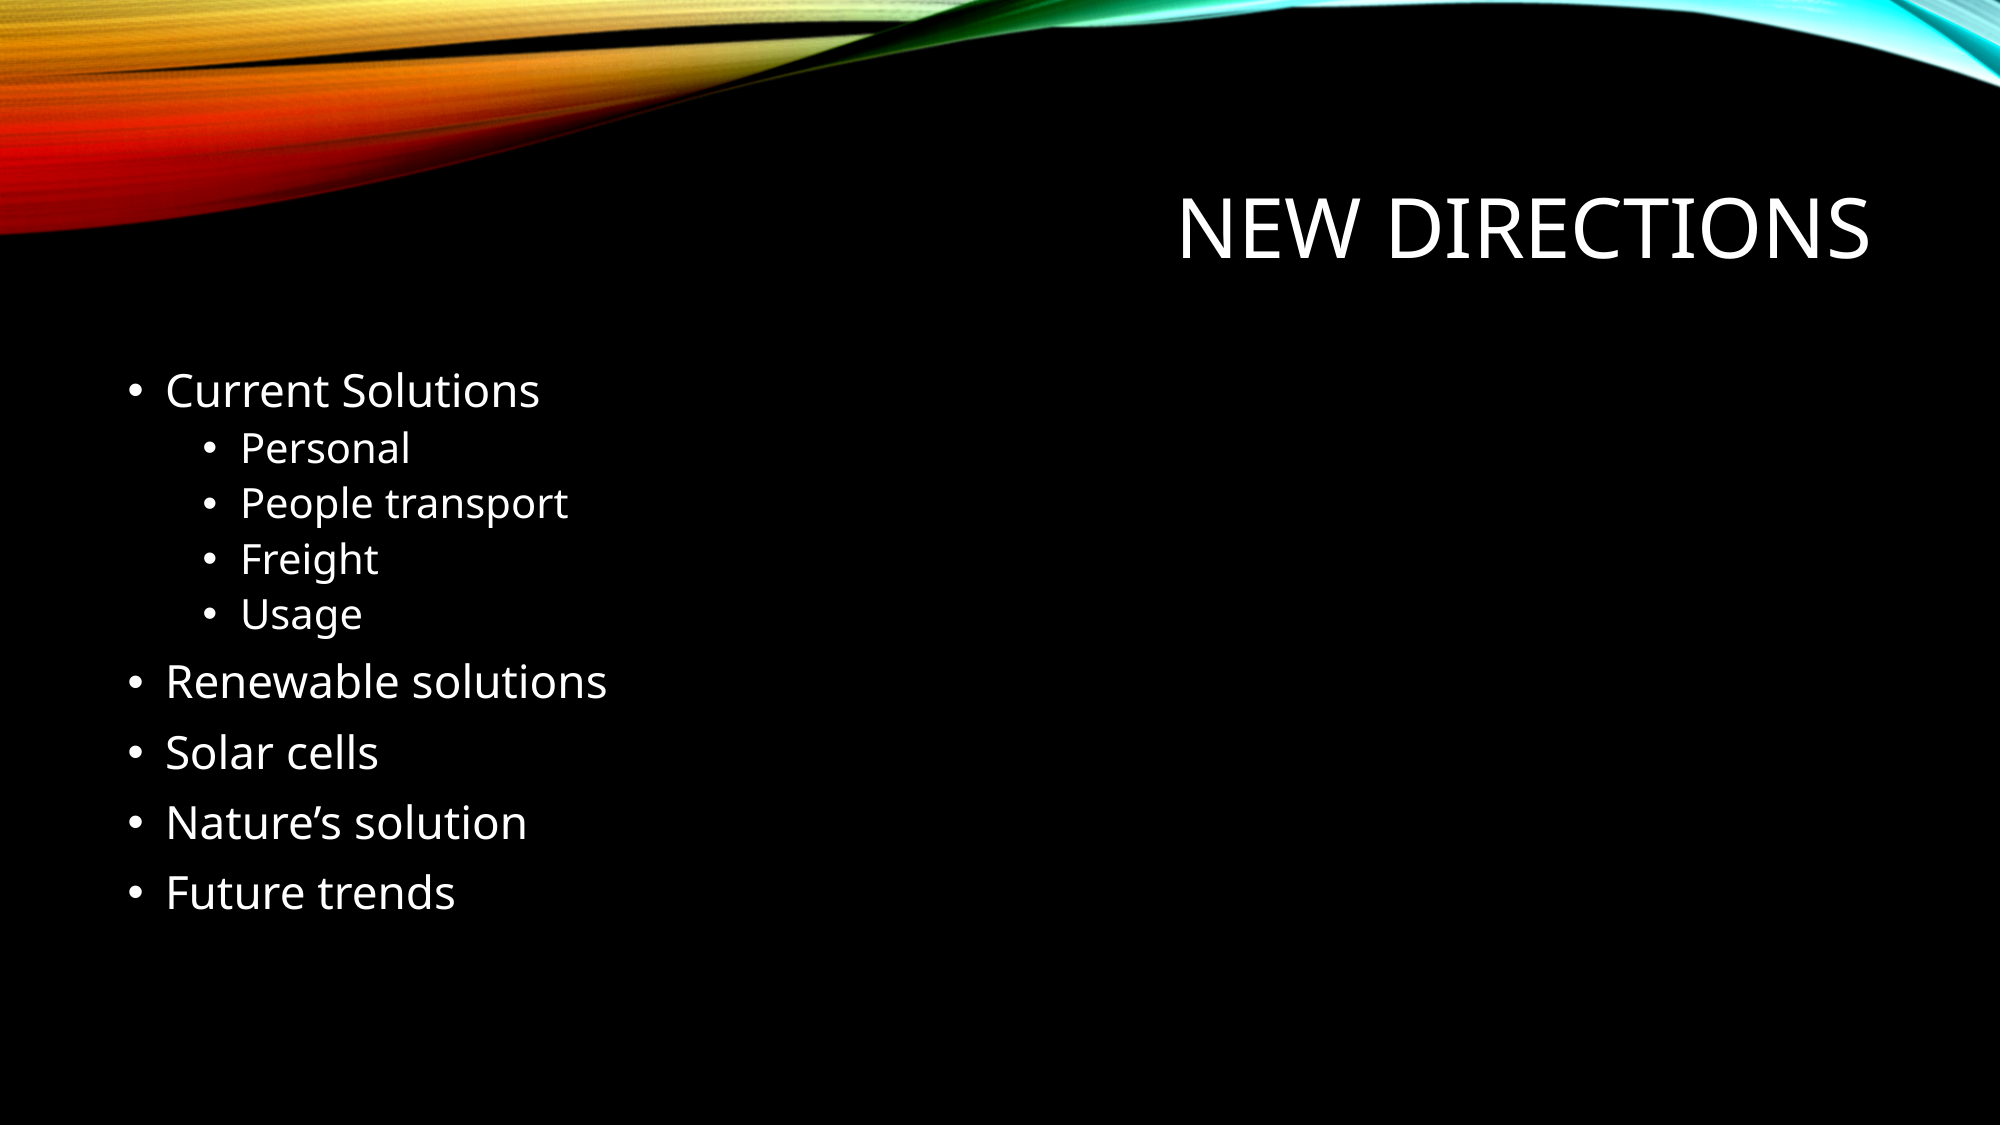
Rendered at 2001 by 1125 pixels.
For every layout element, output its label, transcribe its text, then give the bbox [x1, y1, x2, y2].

list Current Solutions Personal People transport Freight Usage Renewable solutions Solar cells Nature’s solution Future trends [112, 360, 1888, 1021]
picture [0, 0, 2000, 237]
title New directions [474, 125, 1888, 338]
